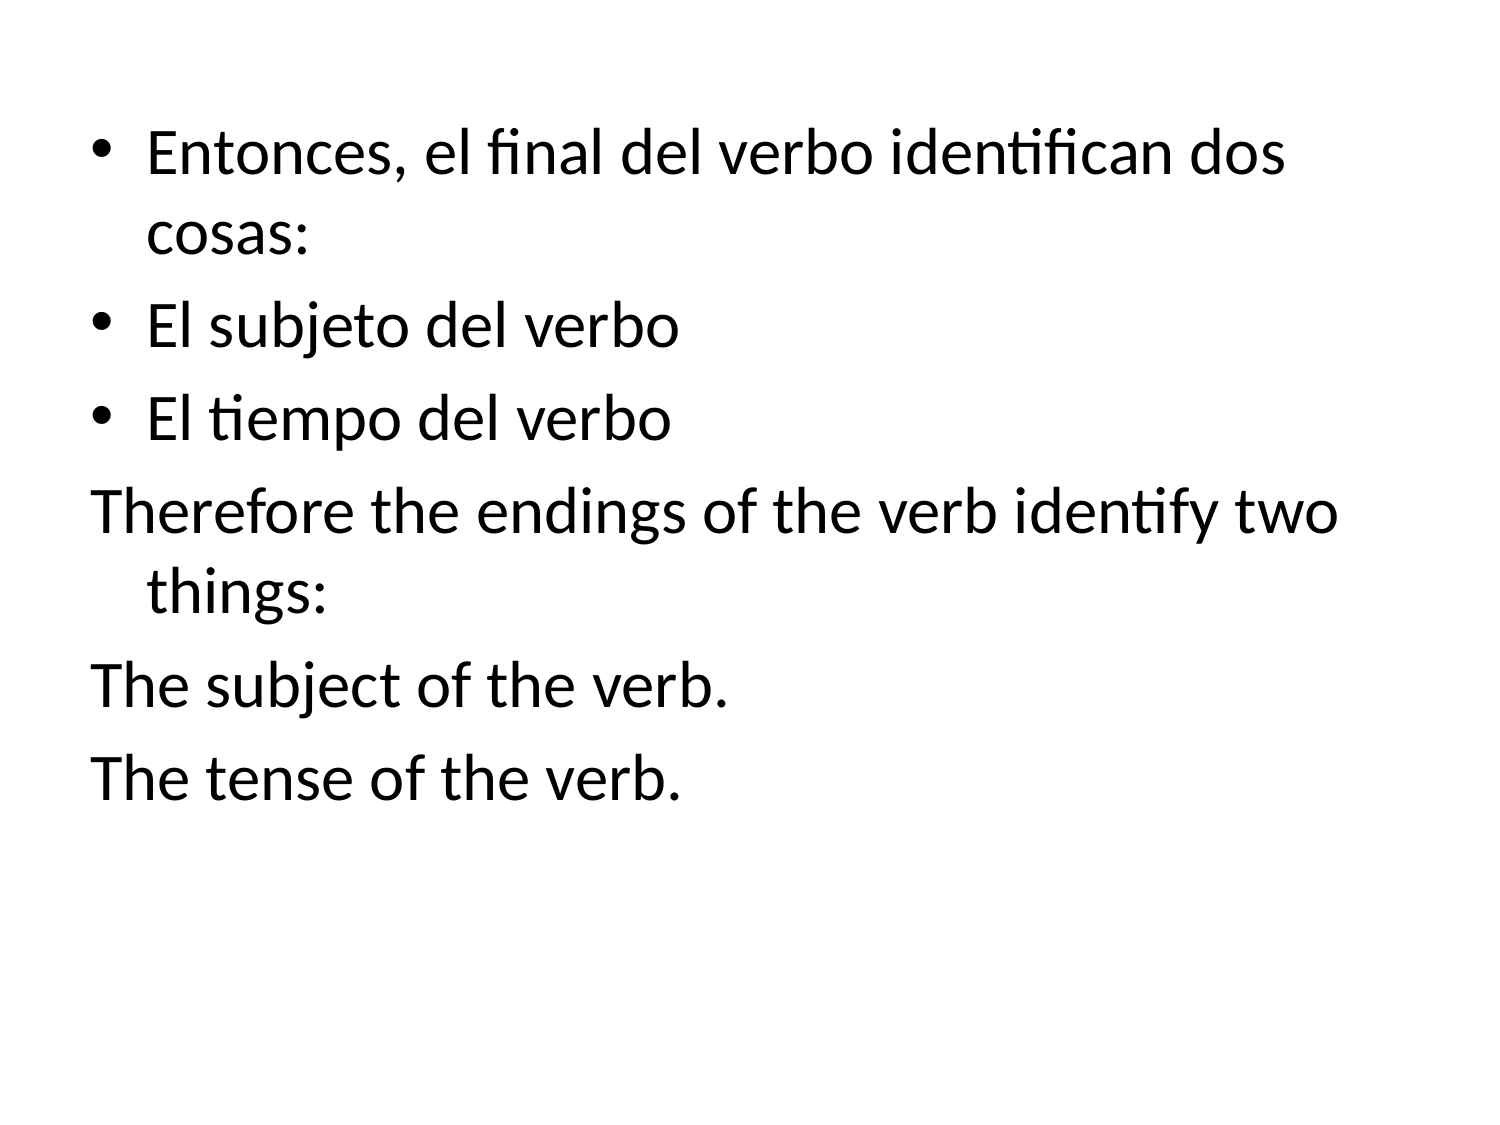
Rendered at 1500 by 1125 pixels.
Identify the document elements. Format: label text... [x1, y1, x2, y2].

list Entonces, el final del verbo identifican dos cosas: El subjeto del verbo El tiempo del verbo Therefore the endings of the verb identify two things: The subject of the verb. The tense of the verb. [75, 99, 1425, 1005]
